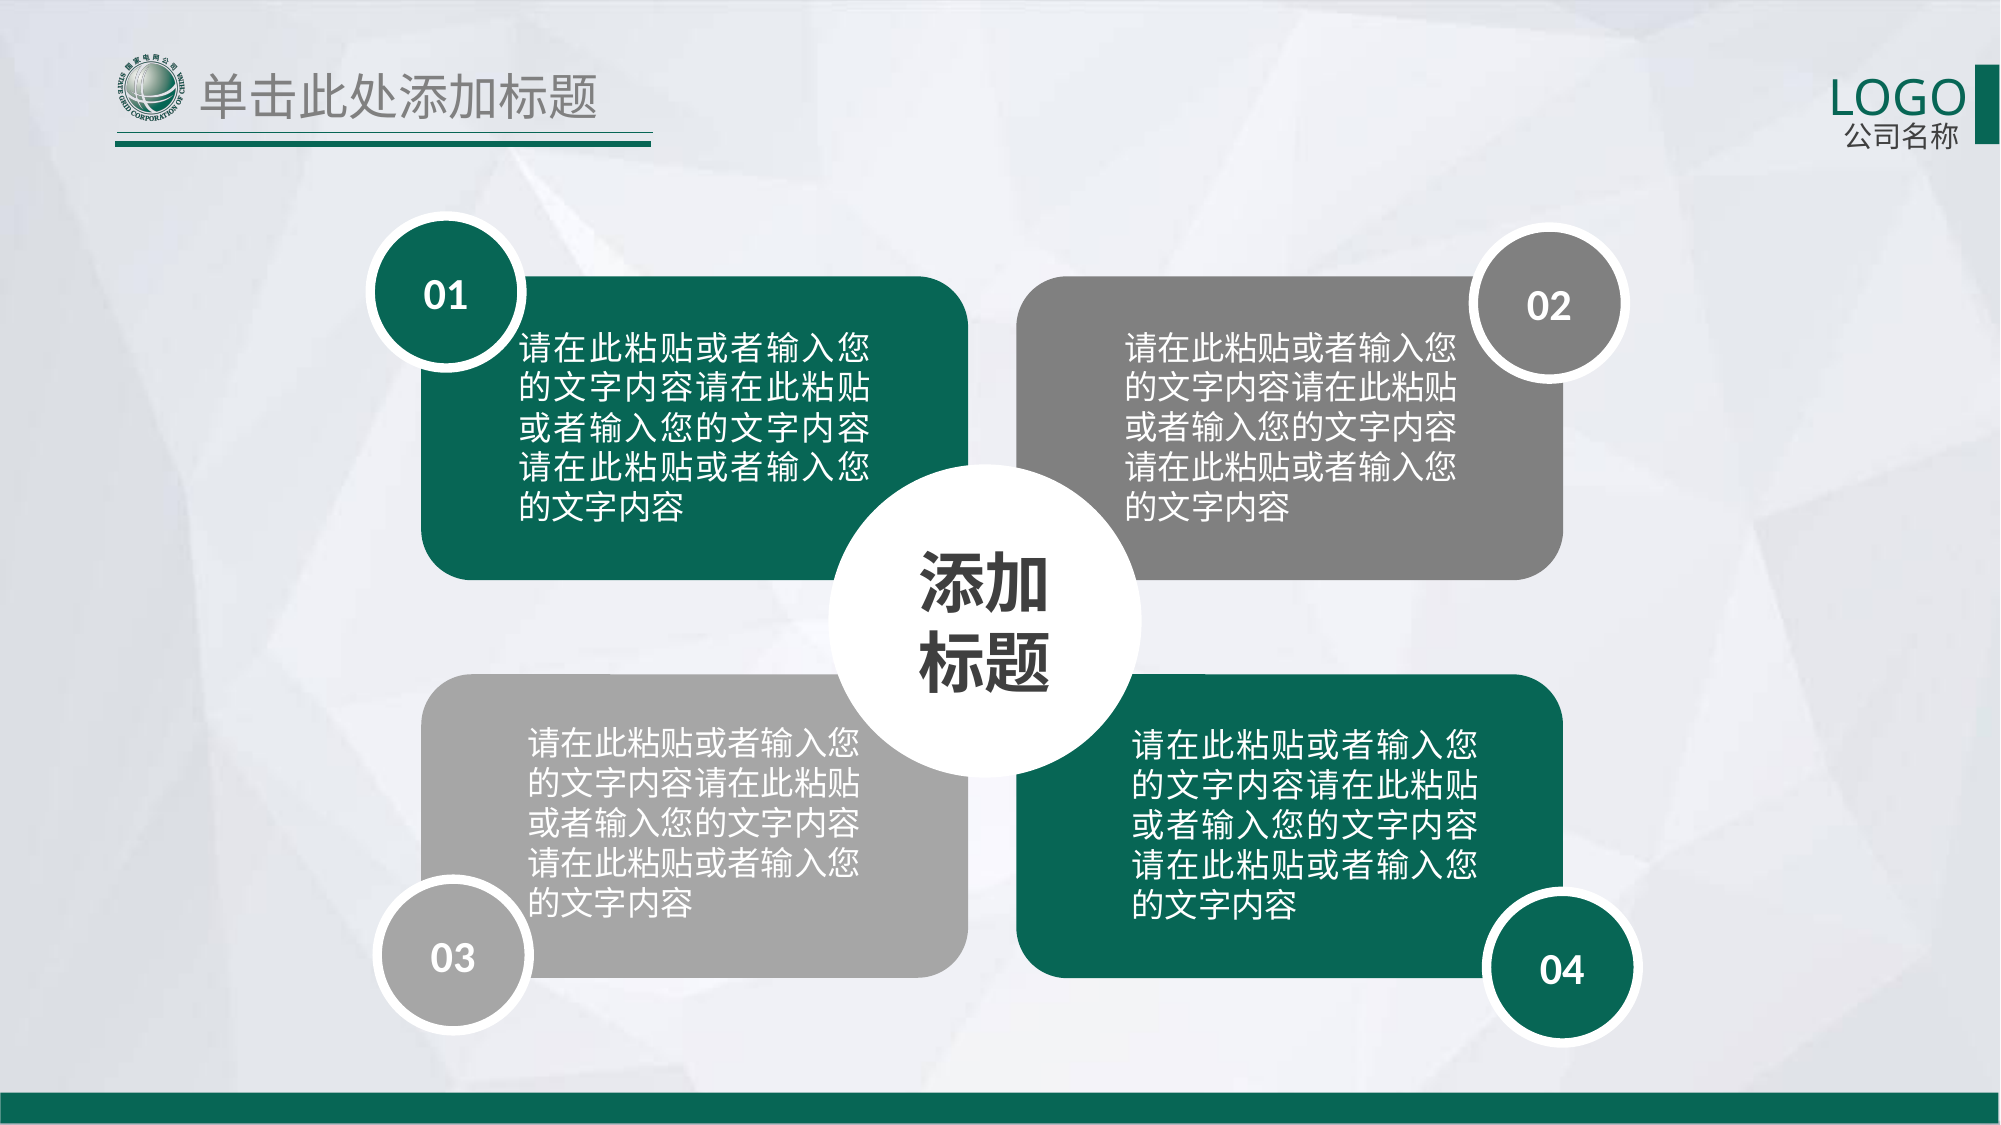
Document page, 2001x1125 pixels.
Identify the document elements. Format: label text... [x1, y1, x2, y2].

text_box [1016, 226, 1626, 581]
text_box 单击此处添加标题 [183, 58, 614, 132]
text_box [1016, 674, 1639, 1043]
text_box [377, 674, 969, 1031]
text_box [370, 215, 969, 581]
text_box [0, 1092, 2000, 1124]
text_box [1974, 64, 2000, 145]
text_box 公司名称 [1828, 111, 1976, 161]
text_box LOGO [1813, 58, 1983, 134]
picture [0, 0, 2001, 1125]
text_box 添加标题 [833, 469, 1137, 773]
